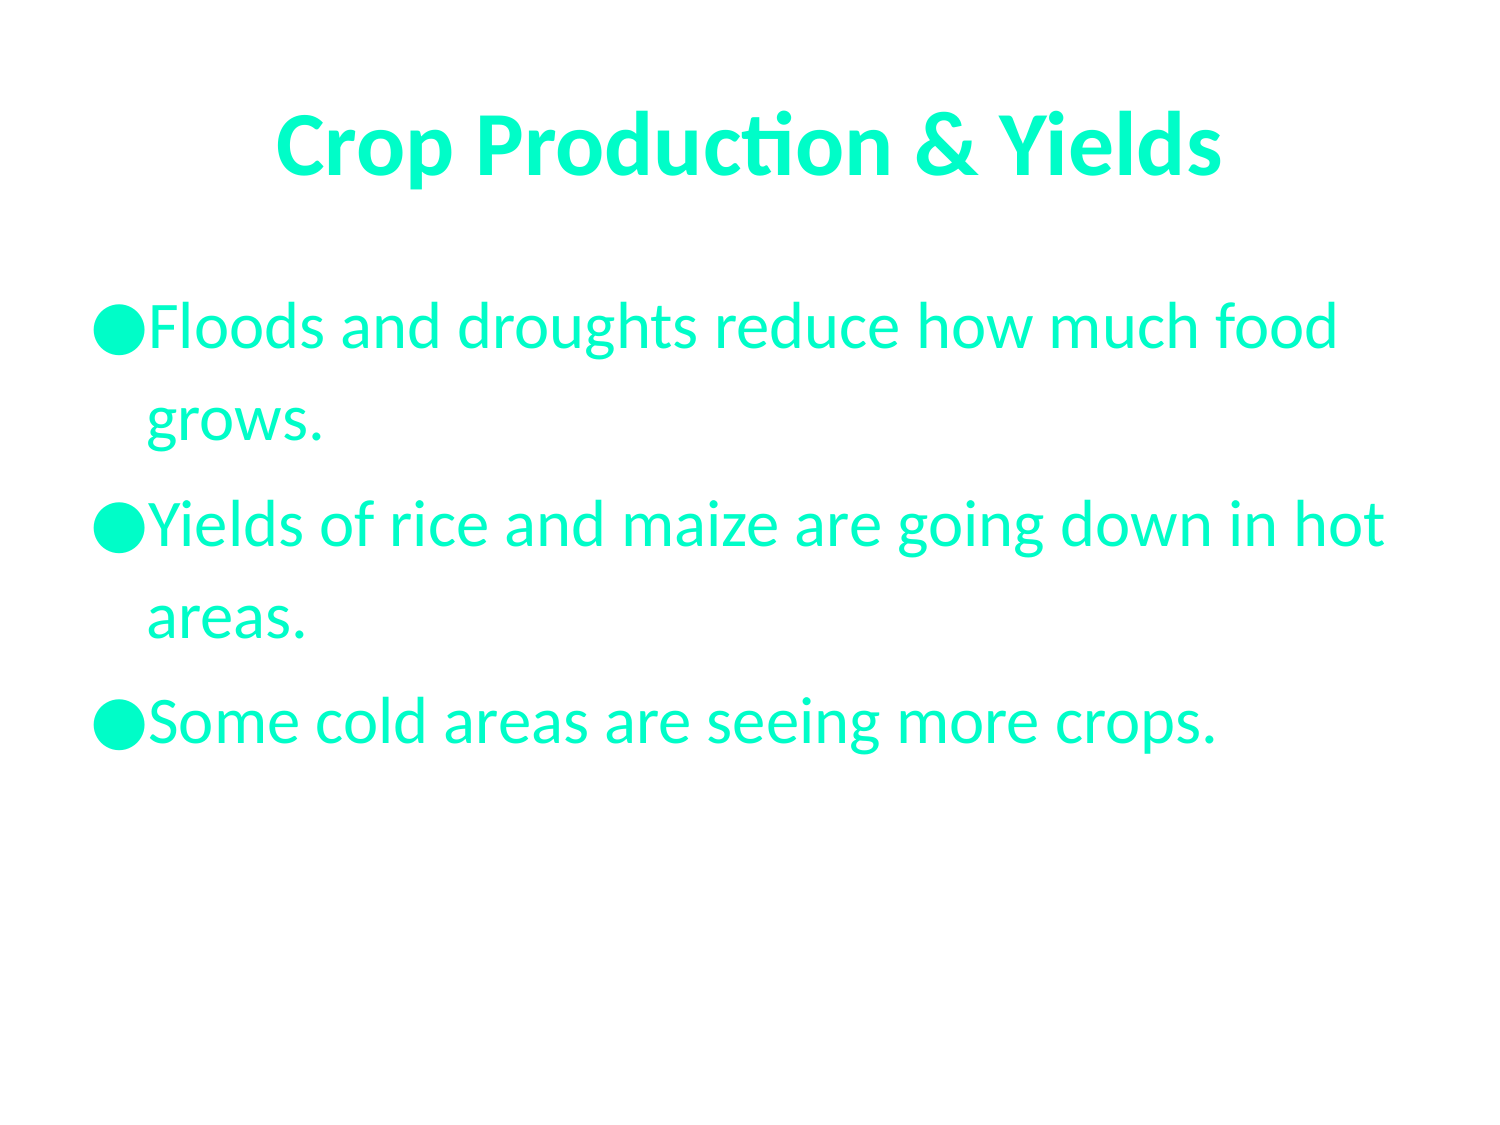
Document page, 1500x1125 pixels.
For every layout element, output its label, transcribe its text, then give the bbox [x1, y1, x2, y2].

title Crop Production & Yields [75, 45, 1425, 233]
list Floods and droughts reduce how much food grows. Yields of rice and maize are going down in hot areas. Some cold areas are seeing more crops. [75, 262, 1425, 1005]
